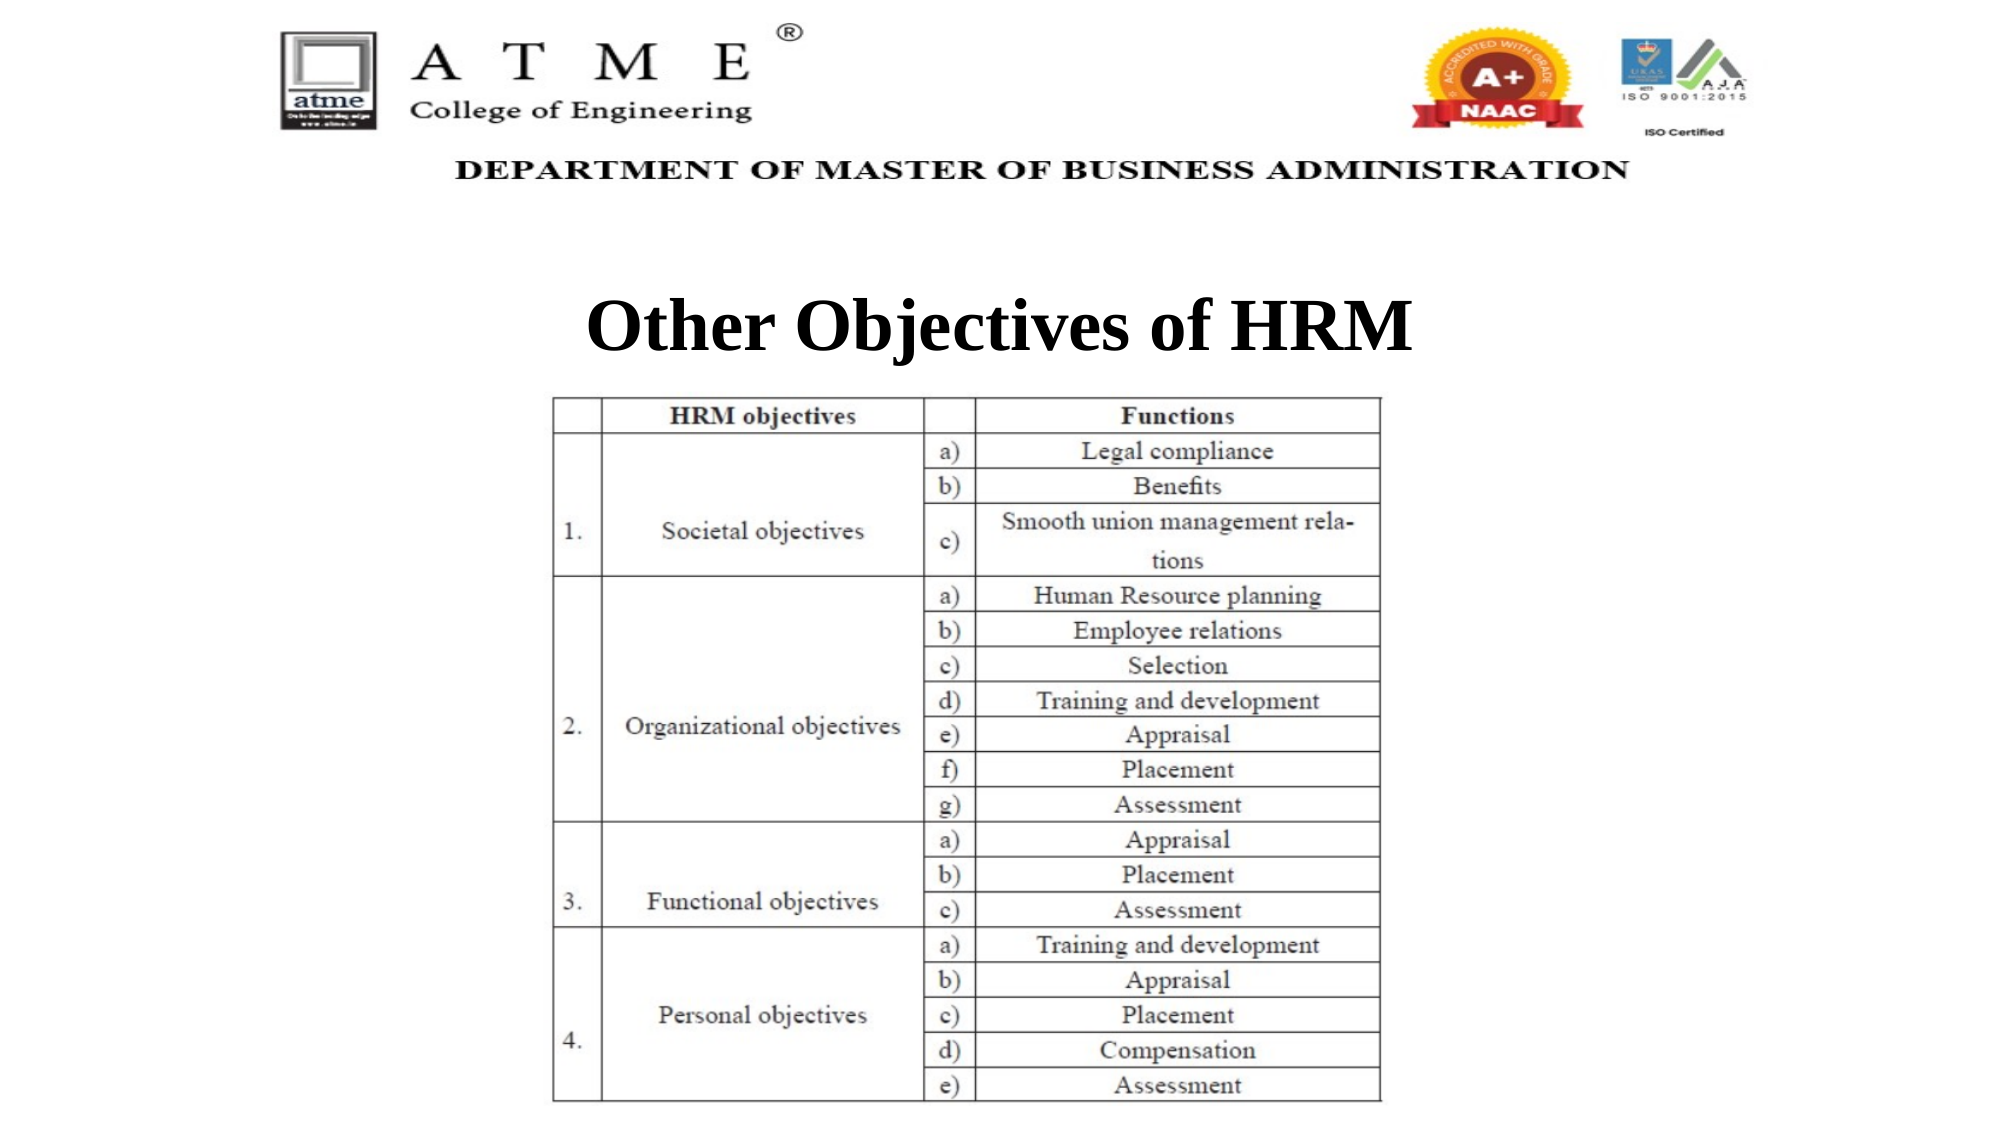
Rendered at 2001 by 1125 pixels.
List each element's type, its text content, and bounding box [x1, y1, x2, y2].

picture [272, 22, 1802, 59]
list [538, 385, 1413, 1125]
title Other Objectives of HRM [137, 59, 1863, 592]
